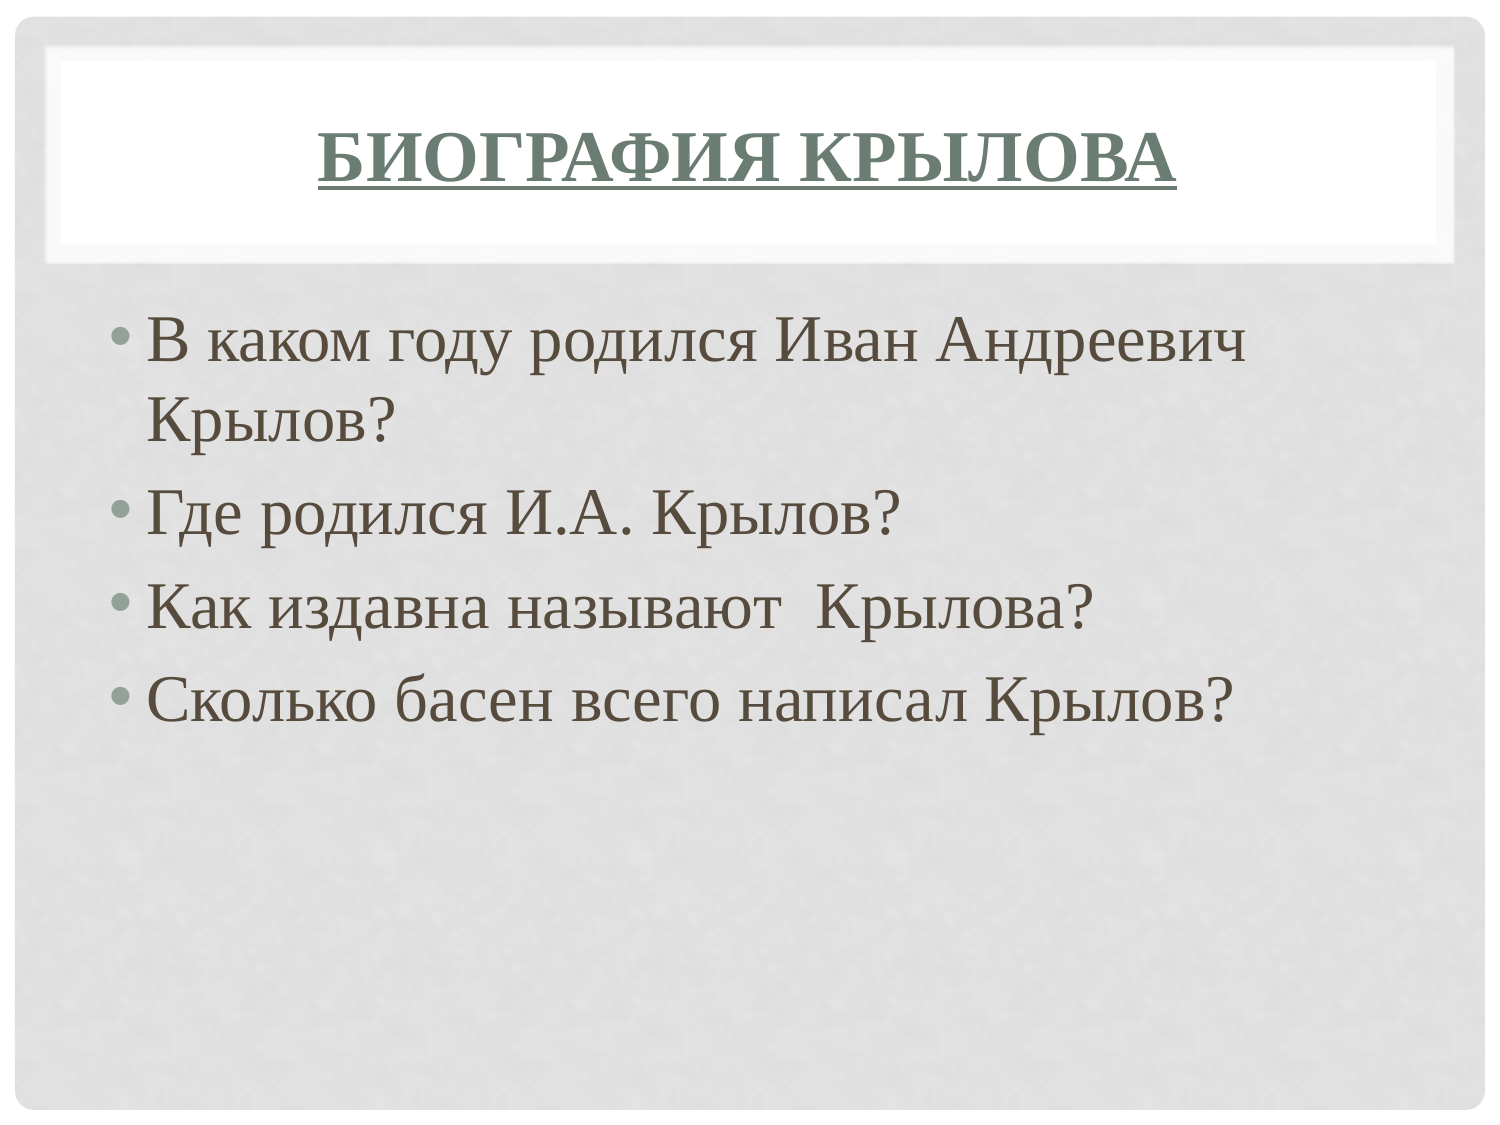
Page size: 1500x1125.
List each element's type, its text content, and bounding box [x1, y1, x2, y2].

list В каком году родился Иван Андреевич Крылов? Где родился И.А. Крылов? Как издавна называют Крылова? Сколько басен всего написал Крылов? [75, 287, 1425, 1005]
title Биография Крылова [69, 66, 1425, 238]
